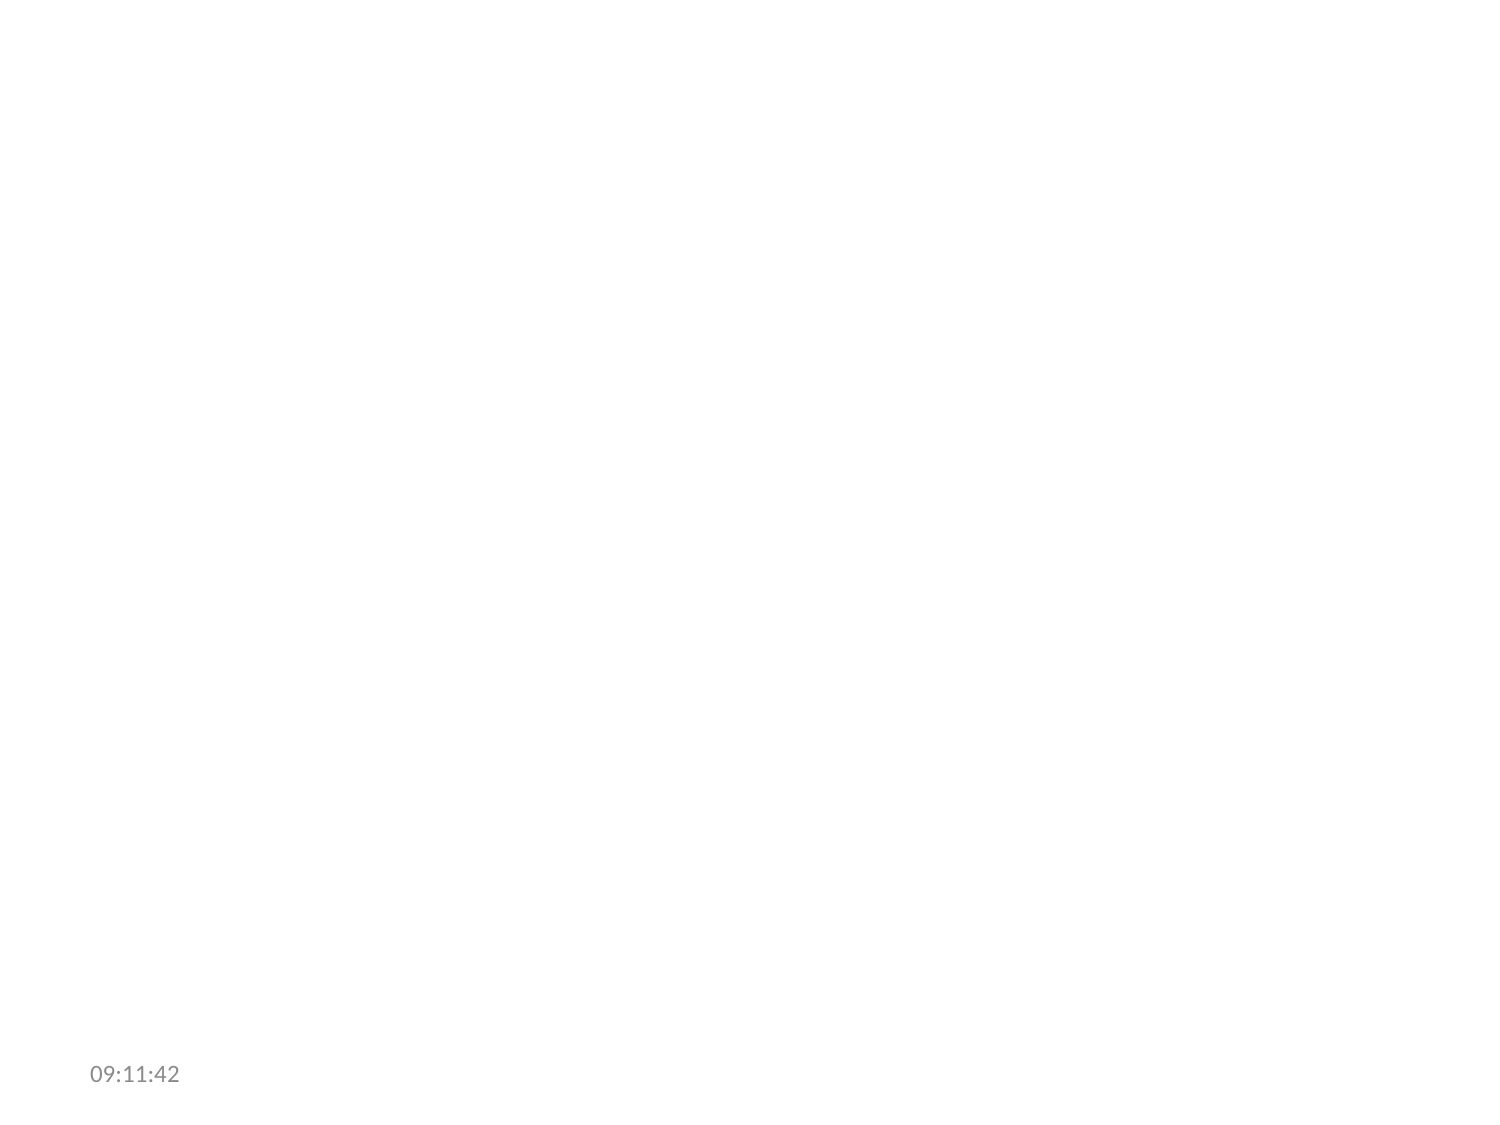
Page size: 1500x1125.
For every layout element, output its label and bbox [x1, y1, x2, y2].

slide_number [75, 1042, 425, 1103]
